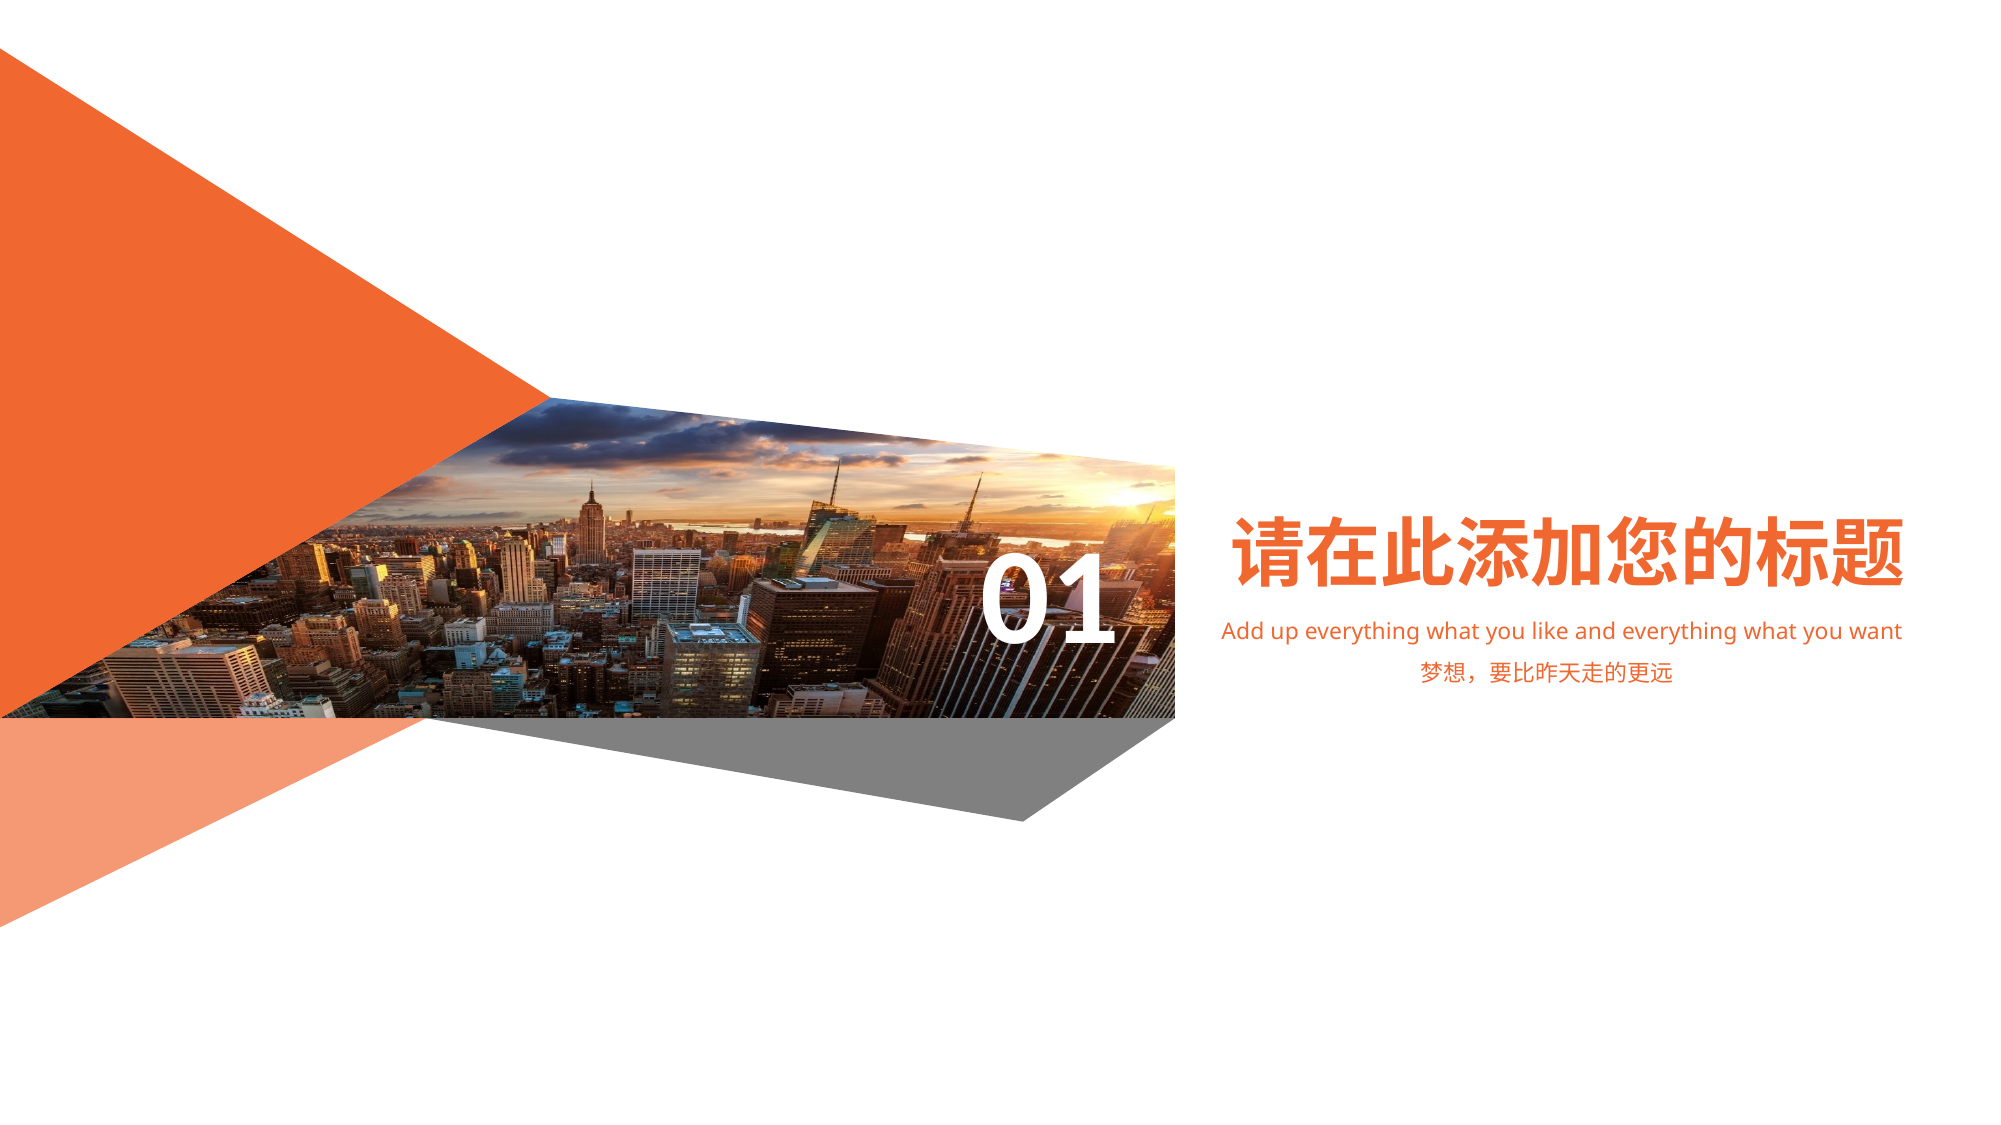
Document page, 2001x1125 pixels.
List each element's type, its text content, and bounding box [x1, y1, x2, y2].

text_box [0, 718, 426, 928]
text_box [0, 48, 551, 718]
text_box [426, 718, 1175, 822]
text_box Add up everything what you like and everything what you want 梦想，要比昨天走的更远 [1200, 596, 1940, 694]
text_box [3, 397, 1176, 719]
text_box 01 [965, 498, 1139, 679]
text_box 请在此添加您的标题 [1215, 498, 1925, 596]
